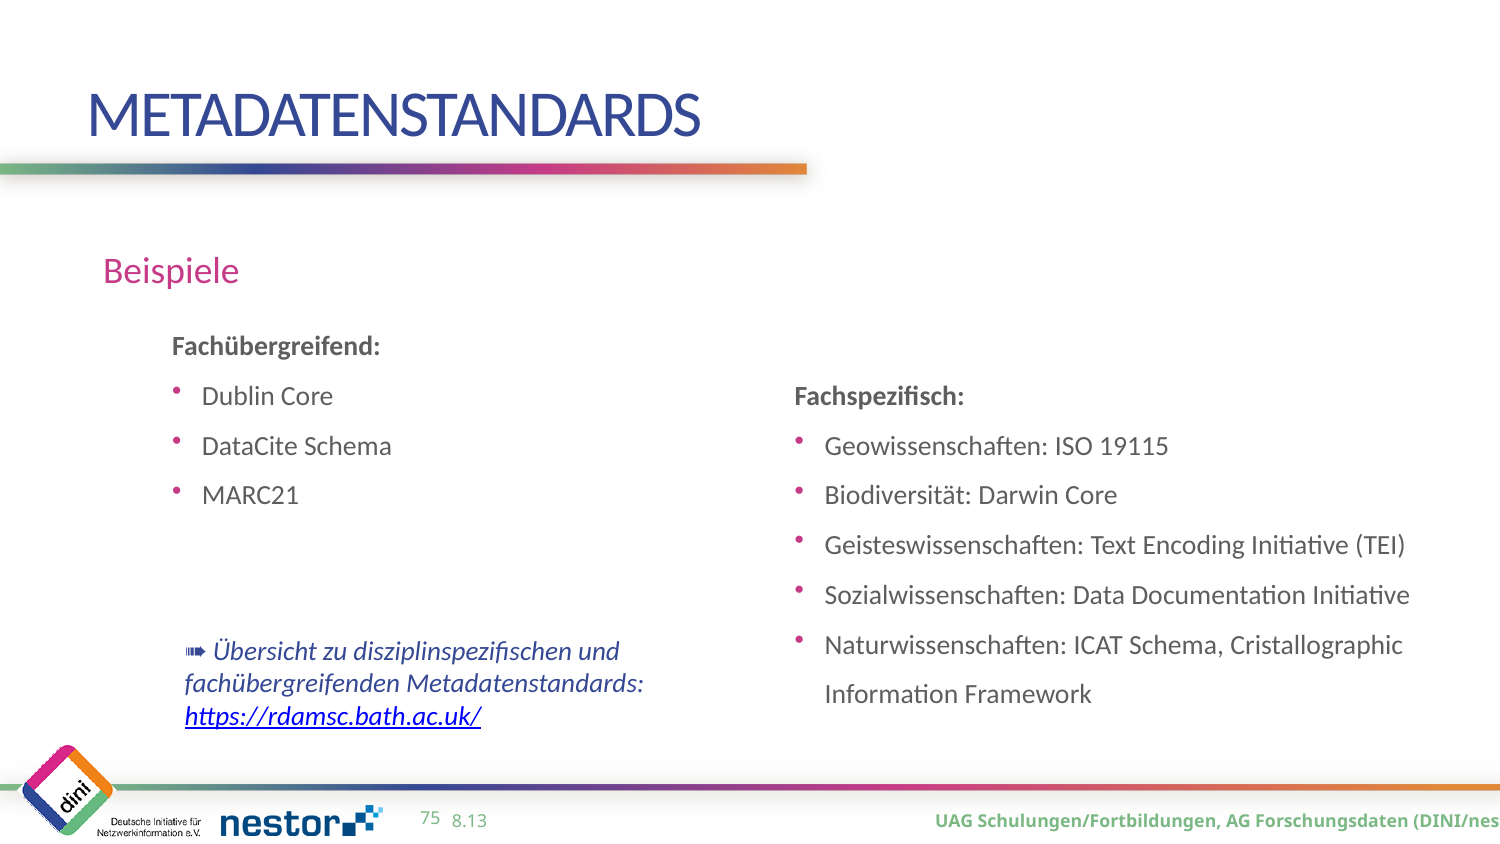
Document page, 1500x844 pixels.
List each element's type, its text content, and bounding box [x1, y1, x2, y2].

list Beispiele [88, 238, 1432, 301]
picture [0, 731, 1500, 844]
list Fachübergreifend: Dublin Core DataCite Schema MARC21 Fachspezifisch: Geowissenschaften: ISO 19115 Biodiversität: Darwin Core Geisteswissenschaften: Text Encoding Initiative (TEI) Sozialwissenschaften: Data Documentation Initiative Naturwissenschaften: ICAT Schema, Cristallographic Information Framework [157, 303, 1432, 761]
picture [0, 138, 837, 204]
picture [1423, 817, 1428, 825]
title Metadatenstandards [77, 61, 1423, 158]
text_box ➠ Übersicht zu disziplinspezifischen und fachübergreifenden Metadatenstandards: https://rdamsc.bath.ac.uk/ [181, 629, 761, 734]
picture [1280, 819, 1289, 825]
text_box 8.13 [433, 801, 502, 838]
slide_number 74 [406, 801, 454, 841]
